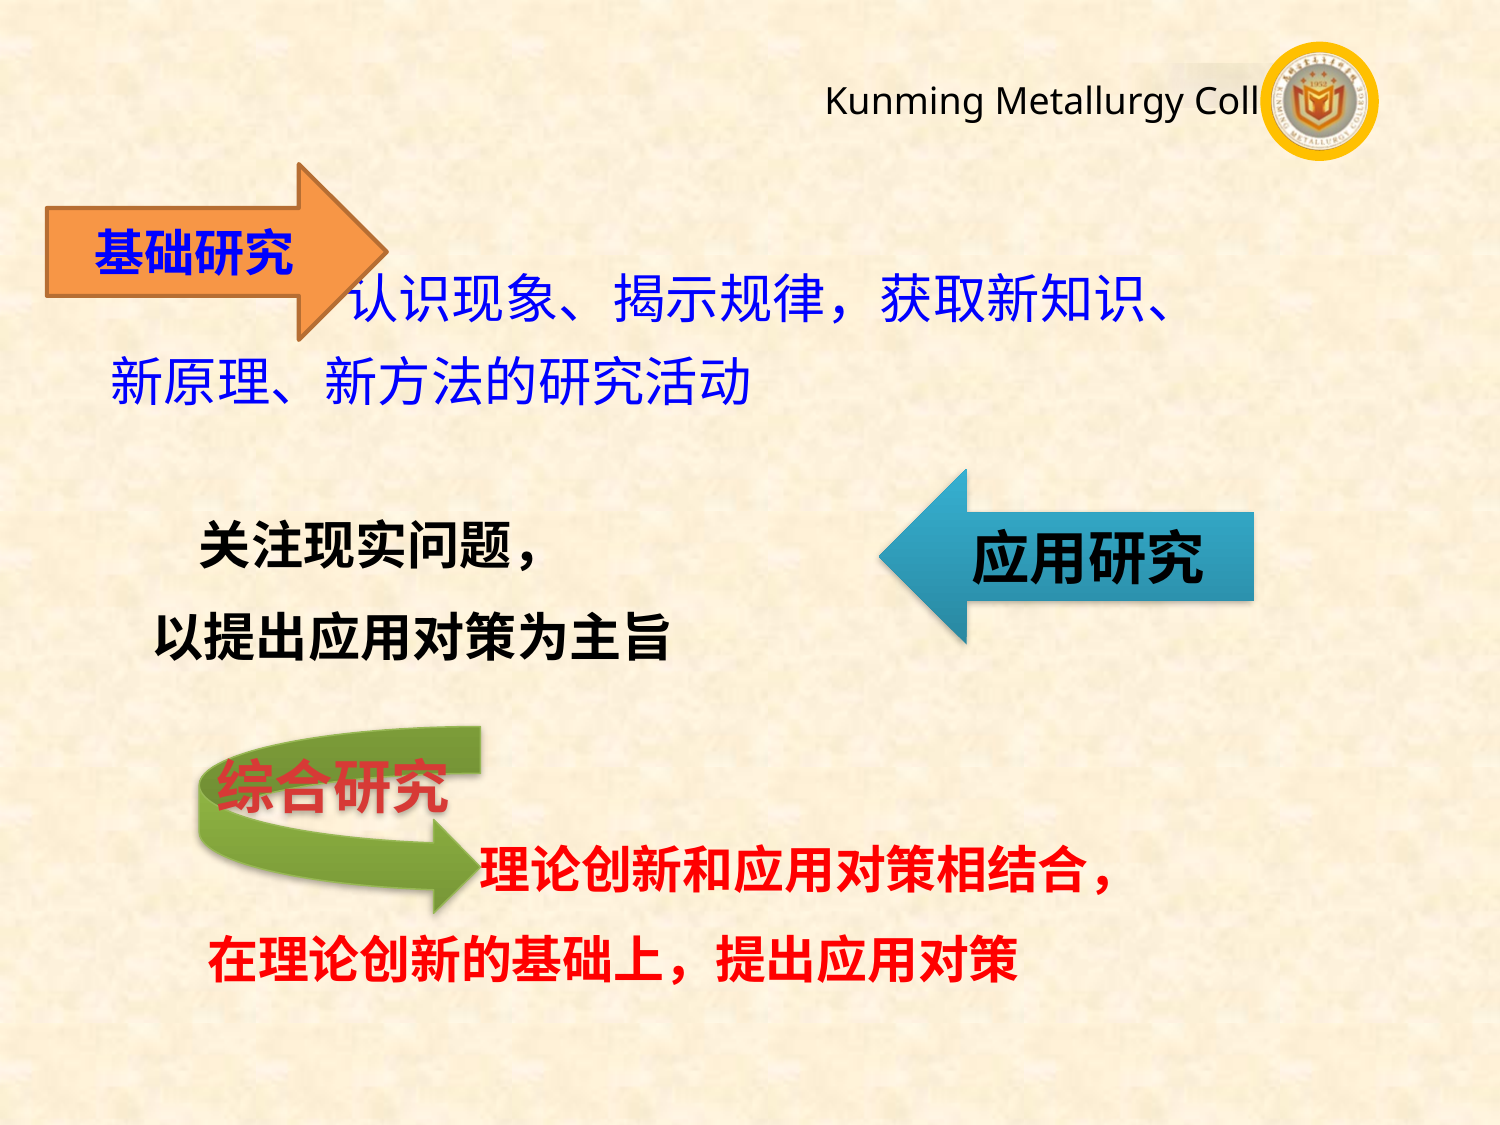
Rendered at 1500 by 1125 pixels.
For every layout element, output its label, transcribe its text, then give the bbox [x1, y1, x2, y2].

list 认识现象、揭示规律，获取新知识、 新原理、新方法的研究活动 关注现实问题， 以提出应用对策为主旨 理论创新和应用对策相结合， 在理论创新的基础上，提出应用对策 [70, 164, 1425, 1005]
title Kunming Metallurgy College [75, 23, 1442, 176]
text_box 基础研究 [44, 162, 389, 342]
picture [0, 0, 1500, 1125]
text_box 综合研究 [198, 725, 482, 914]
text_box 应用研究 [878, 468, 1254, 645]
